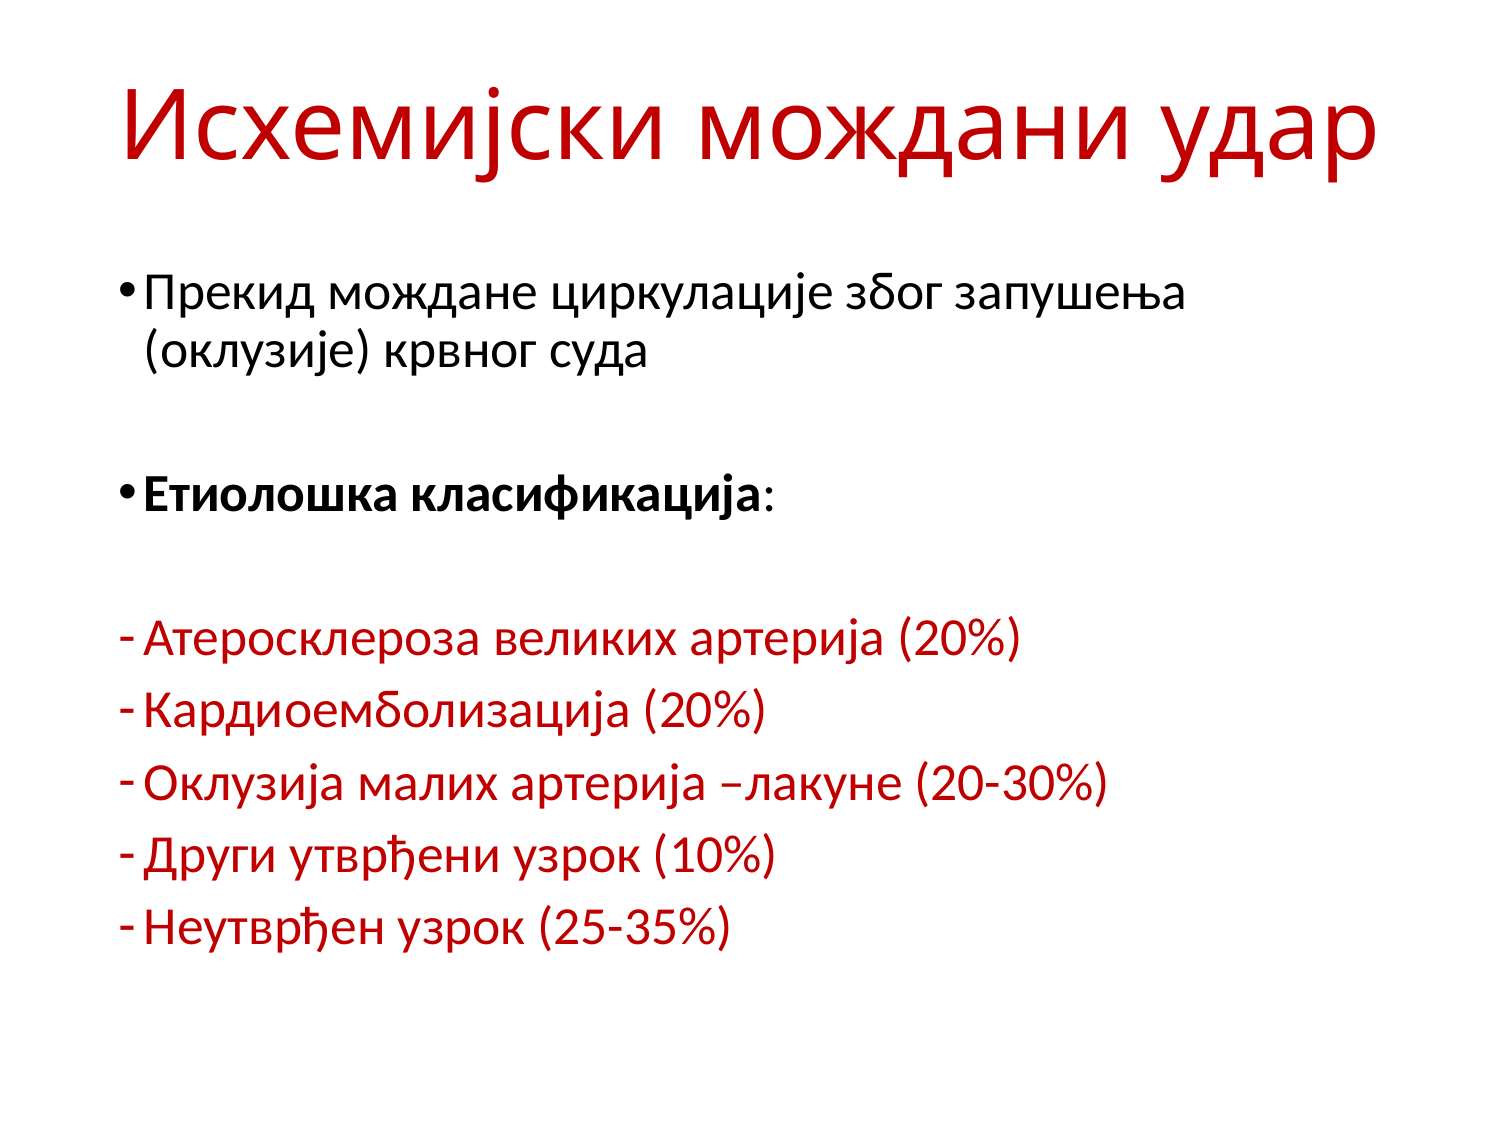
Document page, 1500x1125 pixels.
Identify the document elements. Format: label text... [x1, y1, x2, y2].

list Прекид мождане циркулације због запушења (оклузије) крвног суда Етиолошка класификација: Атеросклероза великих артерија (20%) Кардиоемболизација (20%) Оклузија малих артерија –лакуне (20-30%) Други утврђени узрок (10%) Неутврђен узрок (25-35%) [103, 255, 1397, 970]
title Исхемијски мождани удар [103, 59, 1397, 255]
